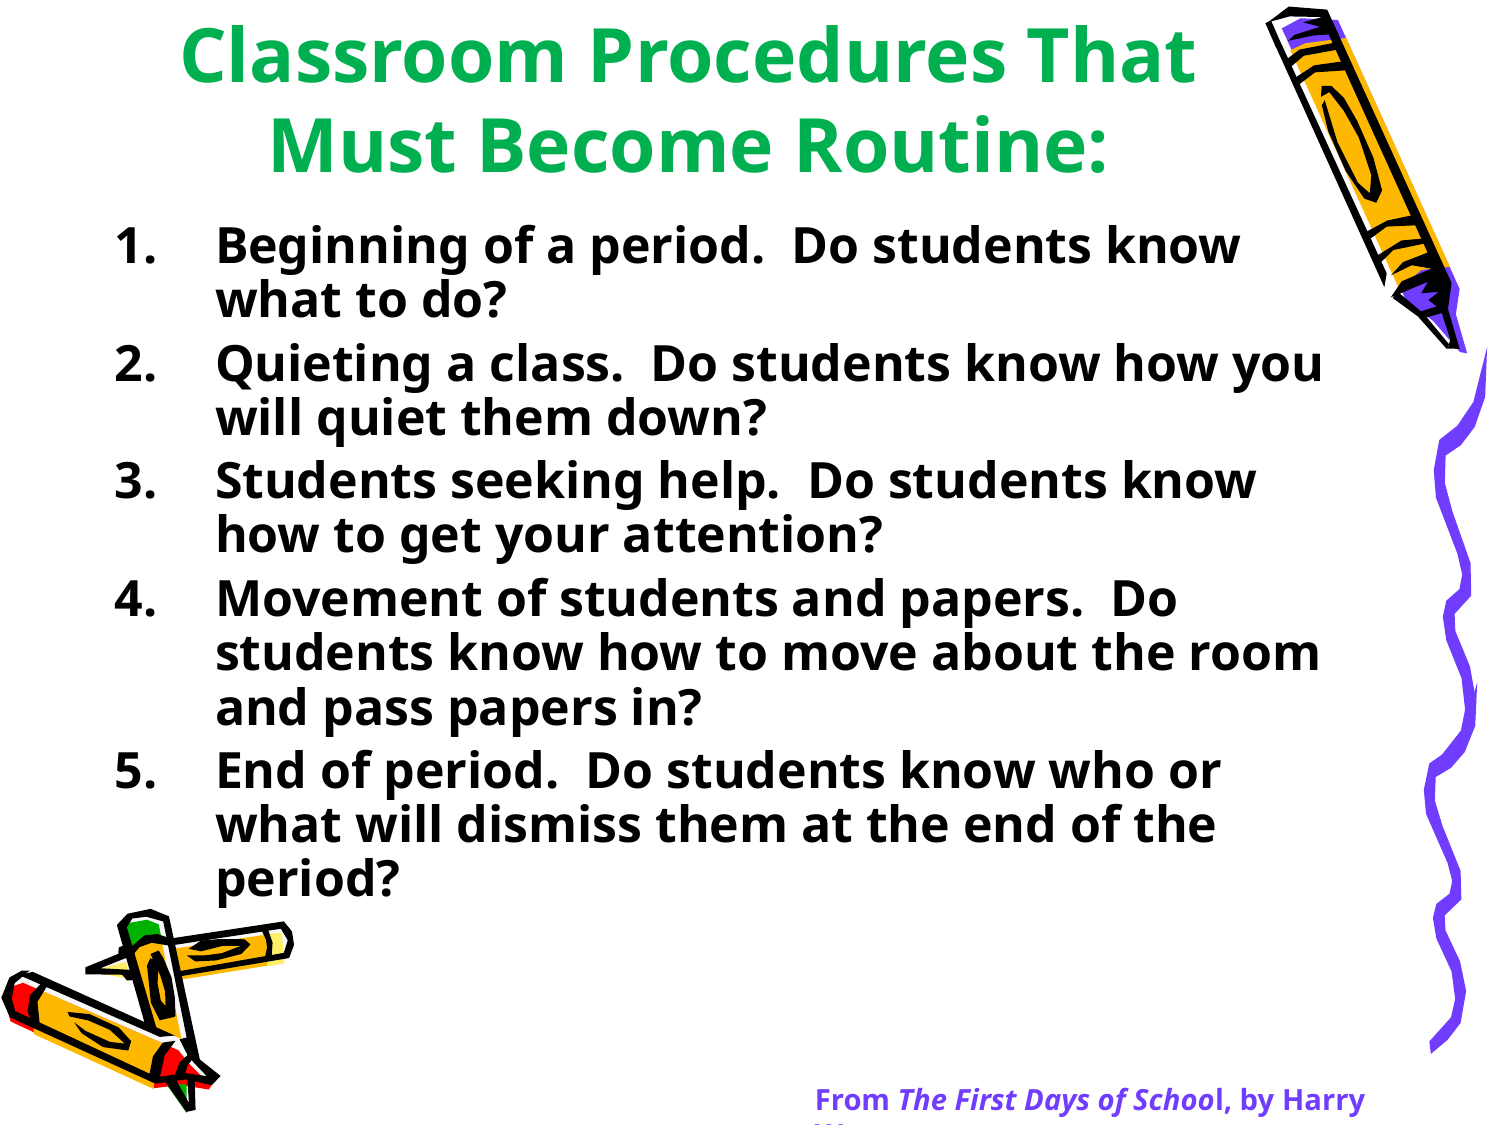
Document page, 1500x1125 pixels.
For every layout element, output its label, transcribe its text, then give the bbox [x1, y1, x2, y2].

text_box From The First Days of School, by Harry Wong [799, 1073, 1463, 1125]
title Classroom Procedures That Must Become Routine: [124, 0, 1253, 212]
list Beginning of a period. Do students know what to do? Quieting a class. Do students know how you will quiet them down? Students seeking help. Do students know how to get your attention? Movement of students and papers. Do students know how to move about the room and pass papers in? End of period. Do students know who or what will dismiss them at the end of the period? [99, 212, 1363, 938]
